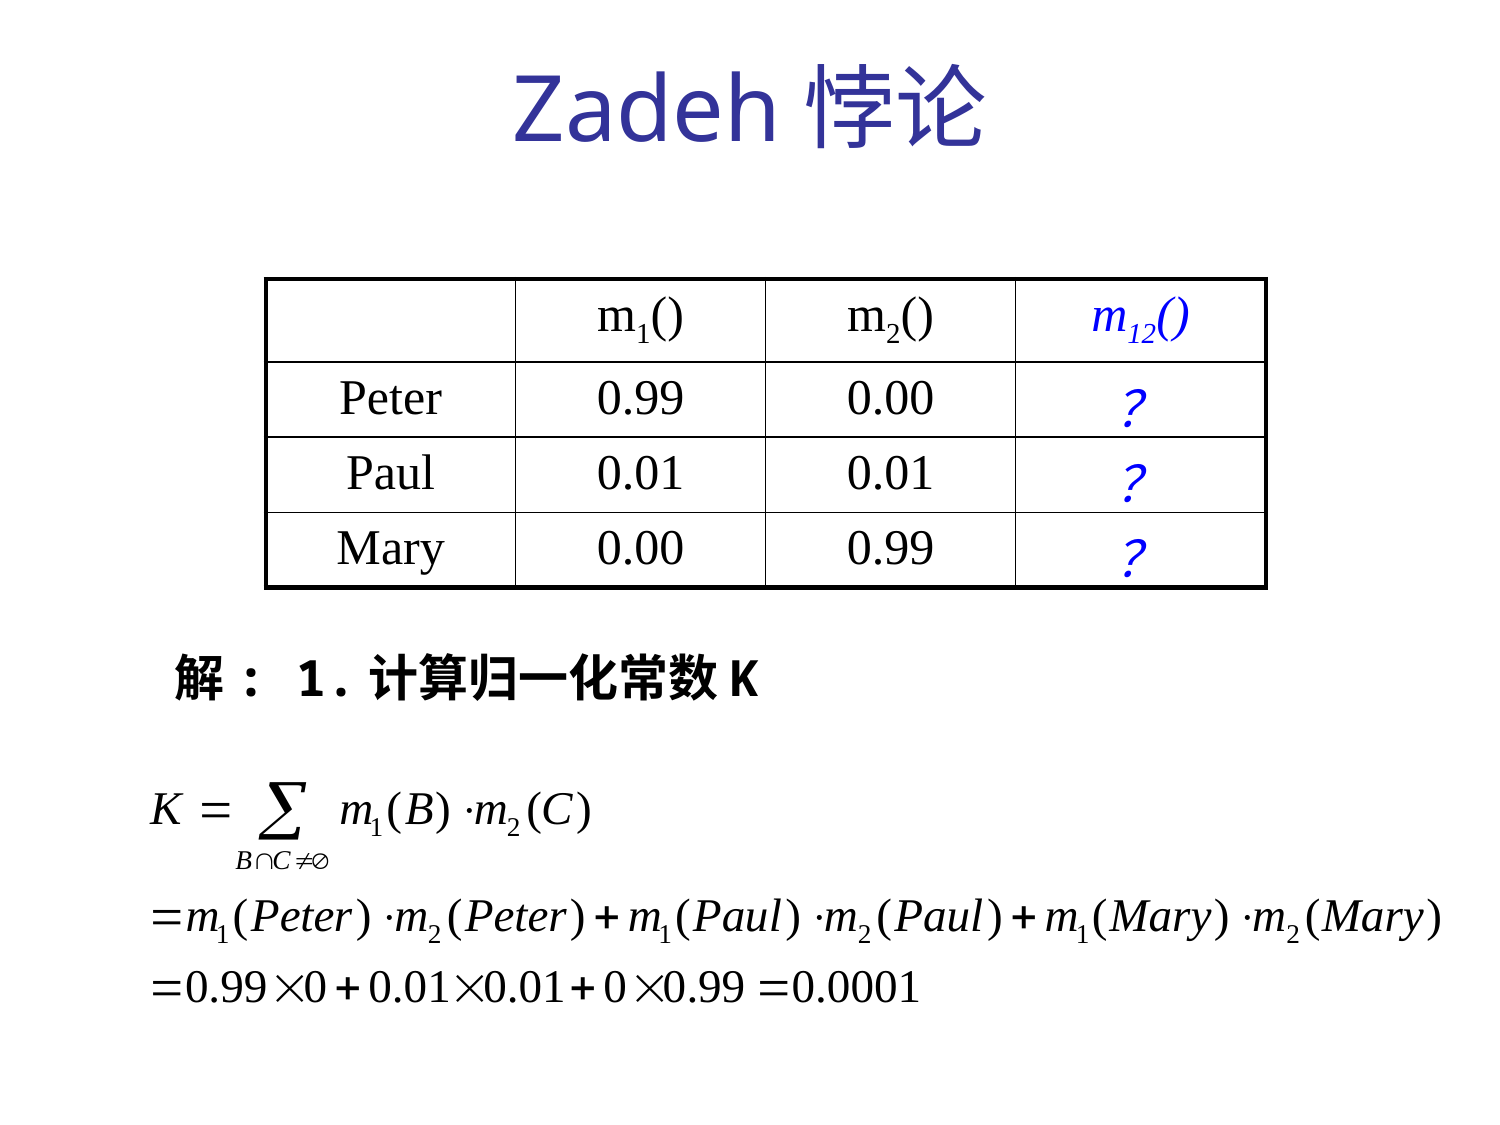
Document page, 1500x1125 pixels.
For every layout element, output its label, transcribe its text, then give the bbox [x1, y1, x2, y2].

table_cell 0.00 [766, 363, 1015, 436]
table_header m2() [766, 281, 1015, 361]
table_cell 0.99 [766, 513, 1015, 585]
table_cell 0.01 [516, 438, 765, 512]
text_box 解: 1.计算归一化常数K [159, 639, 1472, 714]
table_cell ？ [1016, 438, 1264, 512]
table_cell 0.99 [516, 363, 765, 436]
table_cell ？ [1016, 513, 1264, 585]
table_cell Peter [268, 363, 515, 436]
table_header m1() [516, 281, 765, 361]
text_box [141, 774, 1451, 1014]
table_header [268, 281, 515, 361]
table_cell Paul [268, 438, 515, 512]
table_cell 0.00 [516, 513, 765, 585]
table_header m12() [1016, 281, 1264, 361]
table_cell ？ [1016, 363, 1264, 436]
table_cell 0.01 [766, 438, 1015, 512]
text_box Zadeh悖论 [74, 42, 1425, 231]
table_cell Mary [268, 513, 515, 585]
